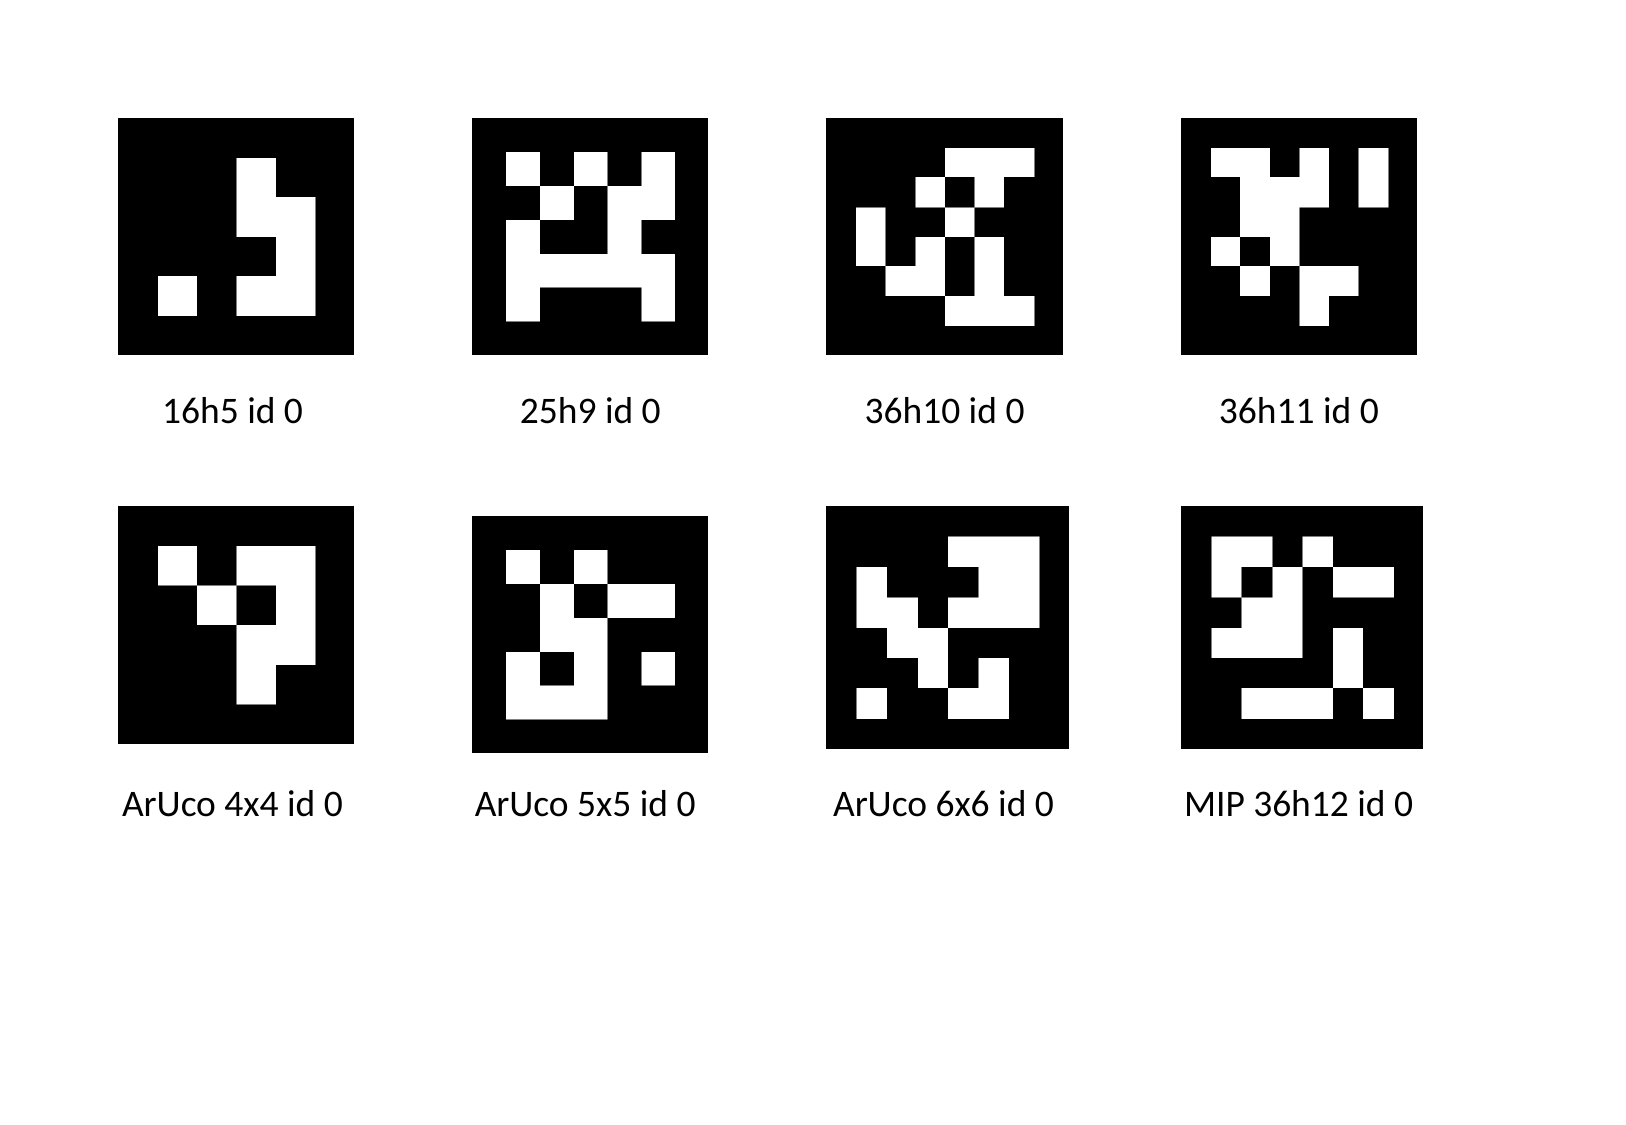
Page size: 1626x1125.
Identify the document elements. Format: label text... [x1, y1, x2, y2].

picture [118, 118, 354, 355]
picture [118, 506, 354, 744]
text_box ArUco 6x6 id 0 [812, 772, 1075, 832]
text_box ArUco 4x4 id 0 [97, 772, 369, 832]
picture [472, 516, 708, 753]
text_box 36h11 id 0 [1181, 379, 1417, 439]
picture [1181, 118, 1417, 355]
text_box 16h5 id 0 [118, 379, 348, 439]
text_box 25h9 id 0 [472, 379, 708, 439]
picture [826, 118, 1063, 355]
picture [826, 506, 1069, 749]
picture [472, 118, 708, 355]
text_box MIP 36h12 id 0 [1167, 772, 1430, 832]
text_box ArUco 5x5 id 0 [454, 772, 717, 832]
text_box 36h10 id 0 [826, 379, 1063, 439]
picture [1181, 506, 1423, 749]
